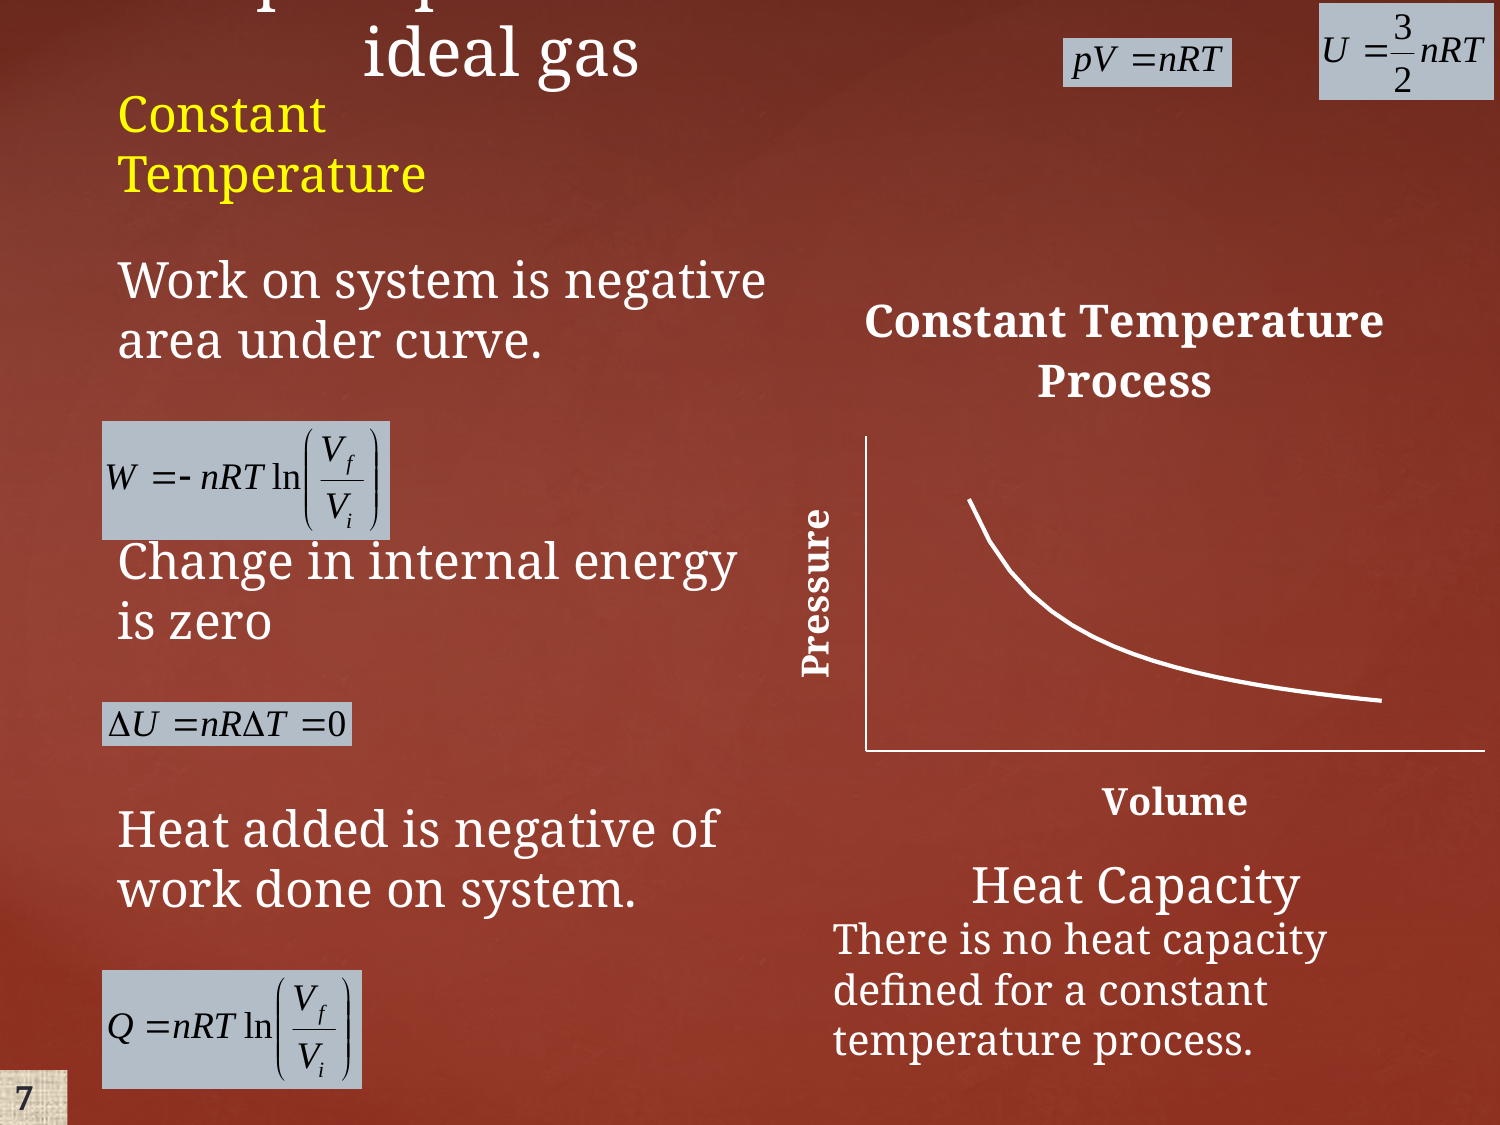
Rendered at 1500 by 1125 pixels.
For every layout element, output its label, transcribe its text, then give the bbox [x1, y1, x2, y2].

text_box Heat added is negative of work done on system. [102, 790, 781, 926]
text_box Work on system is negative area under curve. [102, 254, 744, 377]
text_box 7 [0, 1070, 68, 1125]
text_box Basic p - V processes for an ideal gas [0, 0, 1005, 98]
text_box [1318, 2, 1495, 101]
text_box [101, 701, 353, 747]
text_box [1062, 36, 1233, 88]
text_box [101, 969, 363, 1090]
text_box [101, 420, 391, 541]
text_box Change in internal energy is zero [102, 584, 739, 657]
chart [749, 254, 1500, 863]
text_box Heat Capacity There is no heat capacity defined for a constant temperature process. [817, 884, 1455, 1071]
text_box Constant Temperature [102, 142, 575, 210]
